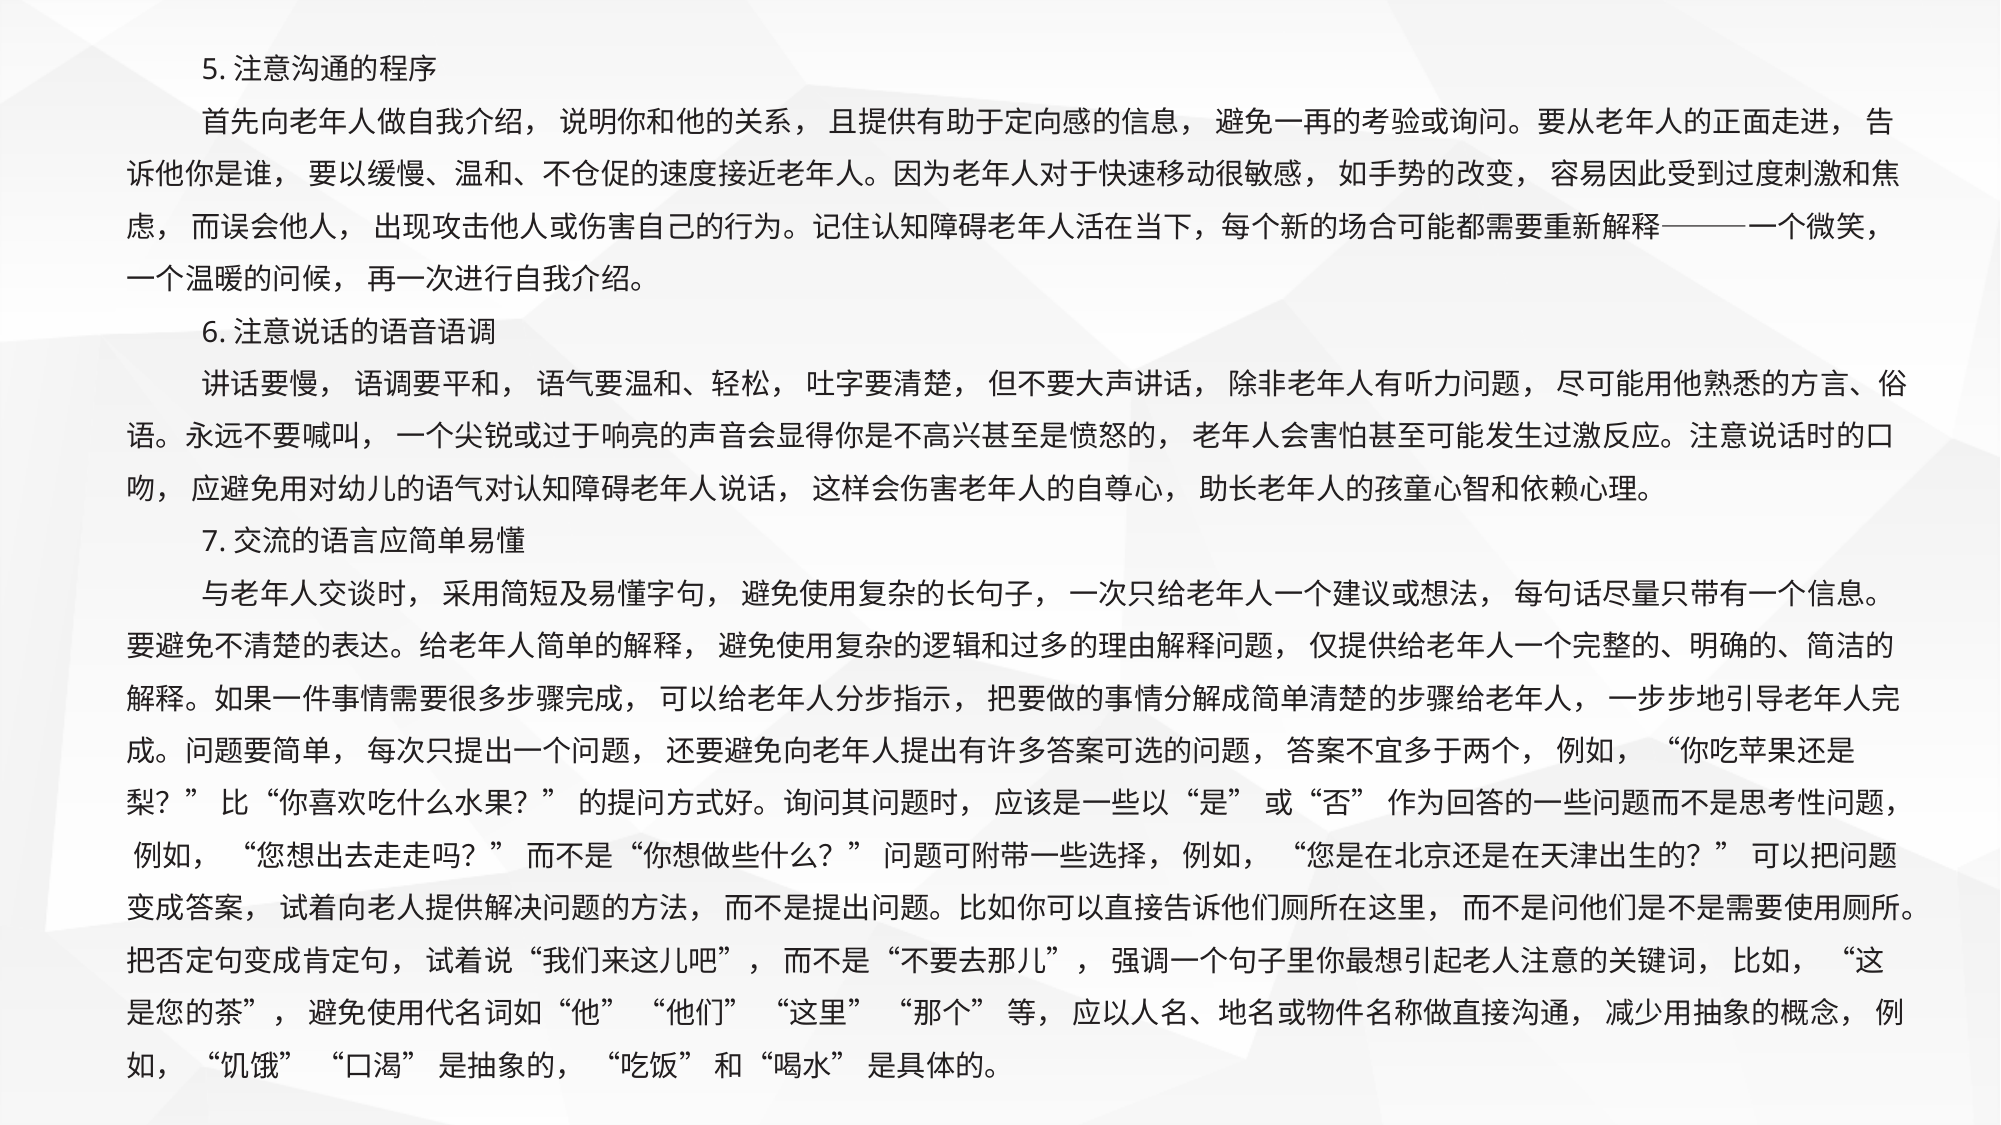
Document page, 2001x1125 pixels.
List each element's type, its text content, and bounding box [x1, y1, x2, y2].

text_box 5.注意沟通的程序 首先向老年人做自我介绍， 说明你和他的关系， 且提供有助于定向感的信息， 避免一再的考验或询问。要从老年人的正面走进， 告诉他你是谁， 要以缓慢、温和、不仓促的速度接近老年人。因为老年人对于快速移动很敏感， 如手势的改变， 容易因此受到过度刺激和焦虑， 而误会他人， 出现攻击他人或伤害自己的行为。记住认知障碍老年人活在当下，每个新的场合可能都需要重新解释———一个微笑， 一个温暖的问候， 再一次进行自我介绍。 6.注意说话的语音语调 讲话要慢， 语调要平和， 语气要温和、轻松， 吐字要清楚， 但不要大声讲话， 除非老年人有听力问题， 尽可能用他熟悉的方言、俗语。永远不要喊叫， 一个尖锐或过于响亮的声音会显得你是不高兴甚至是愤怒的， 老年人会害怕甚至可能发生过激反应。注意说话时的口吻， 应避免用对幼儿的语气对认知障碍老年人说话， 这样会伤害老年人的自尊心， 助长老年人的孩童心智和依赖心理。 7.交流的语言应简单易懂 与老年人交谈时， 采用简短及易懂字句， 避免使用复杂的长句子， 一次只给老年人一个建议或想法， 每句话尽量只带有一个信息。要避免不清楚的表达。给老年人简单的解释， 避免使用复杂的逻辑和过多的理由解释问题， 仅提供给老年人一个完整的、明确的、简洁的解释。如果一件事情需要很多步骤完成， 可以给老年人分步指示， 把要做的事情分解成简单清楚的步骤给老年人， 一步步地引导老年人完成。问题要简单， 每次只提出一个问题， 还要避免向老年人提出有许多答案可选的问题， 答案不宜多于两个， 例如， “你吃苹果还是梨？” 比“你喜欢吃什么水果？” 的提问方式好。询问其问题时， 应该是一些以“是” 或“否” 作为回答的一些问题而不是思考性问题， 例如， “您想出去走走吗？” 而不是“你想做些什么？” 问题可附带一些选择， 例如， “您是在北京还是在天津出生的？” 可以把问题变成答案， 试着向老人提供解决问题的方法， 而不是提出问题。比如你可以直接告诉他们厕所在这里， 而不是问他们是不是需要使用厕所。把否定句变成肯定句， 试着说“我们来这儿吧”， 而不是“不要去那儿”， 强调一个句子里你最想引起老人注意的关键词， 比如， “这是您的茶”， 避免使用代名词如“他” “他们” “这里” “那个” 等， 应以人名、地名或物件名称做直接沟通， 减少用抽象的概念， 例如， “饥饿” “口渴” 是抽象的， “吃饭” 和“喝水” 是具体的。 [111, 25, 1926, 1090]
picture [0, 0, 2000, 1125]
